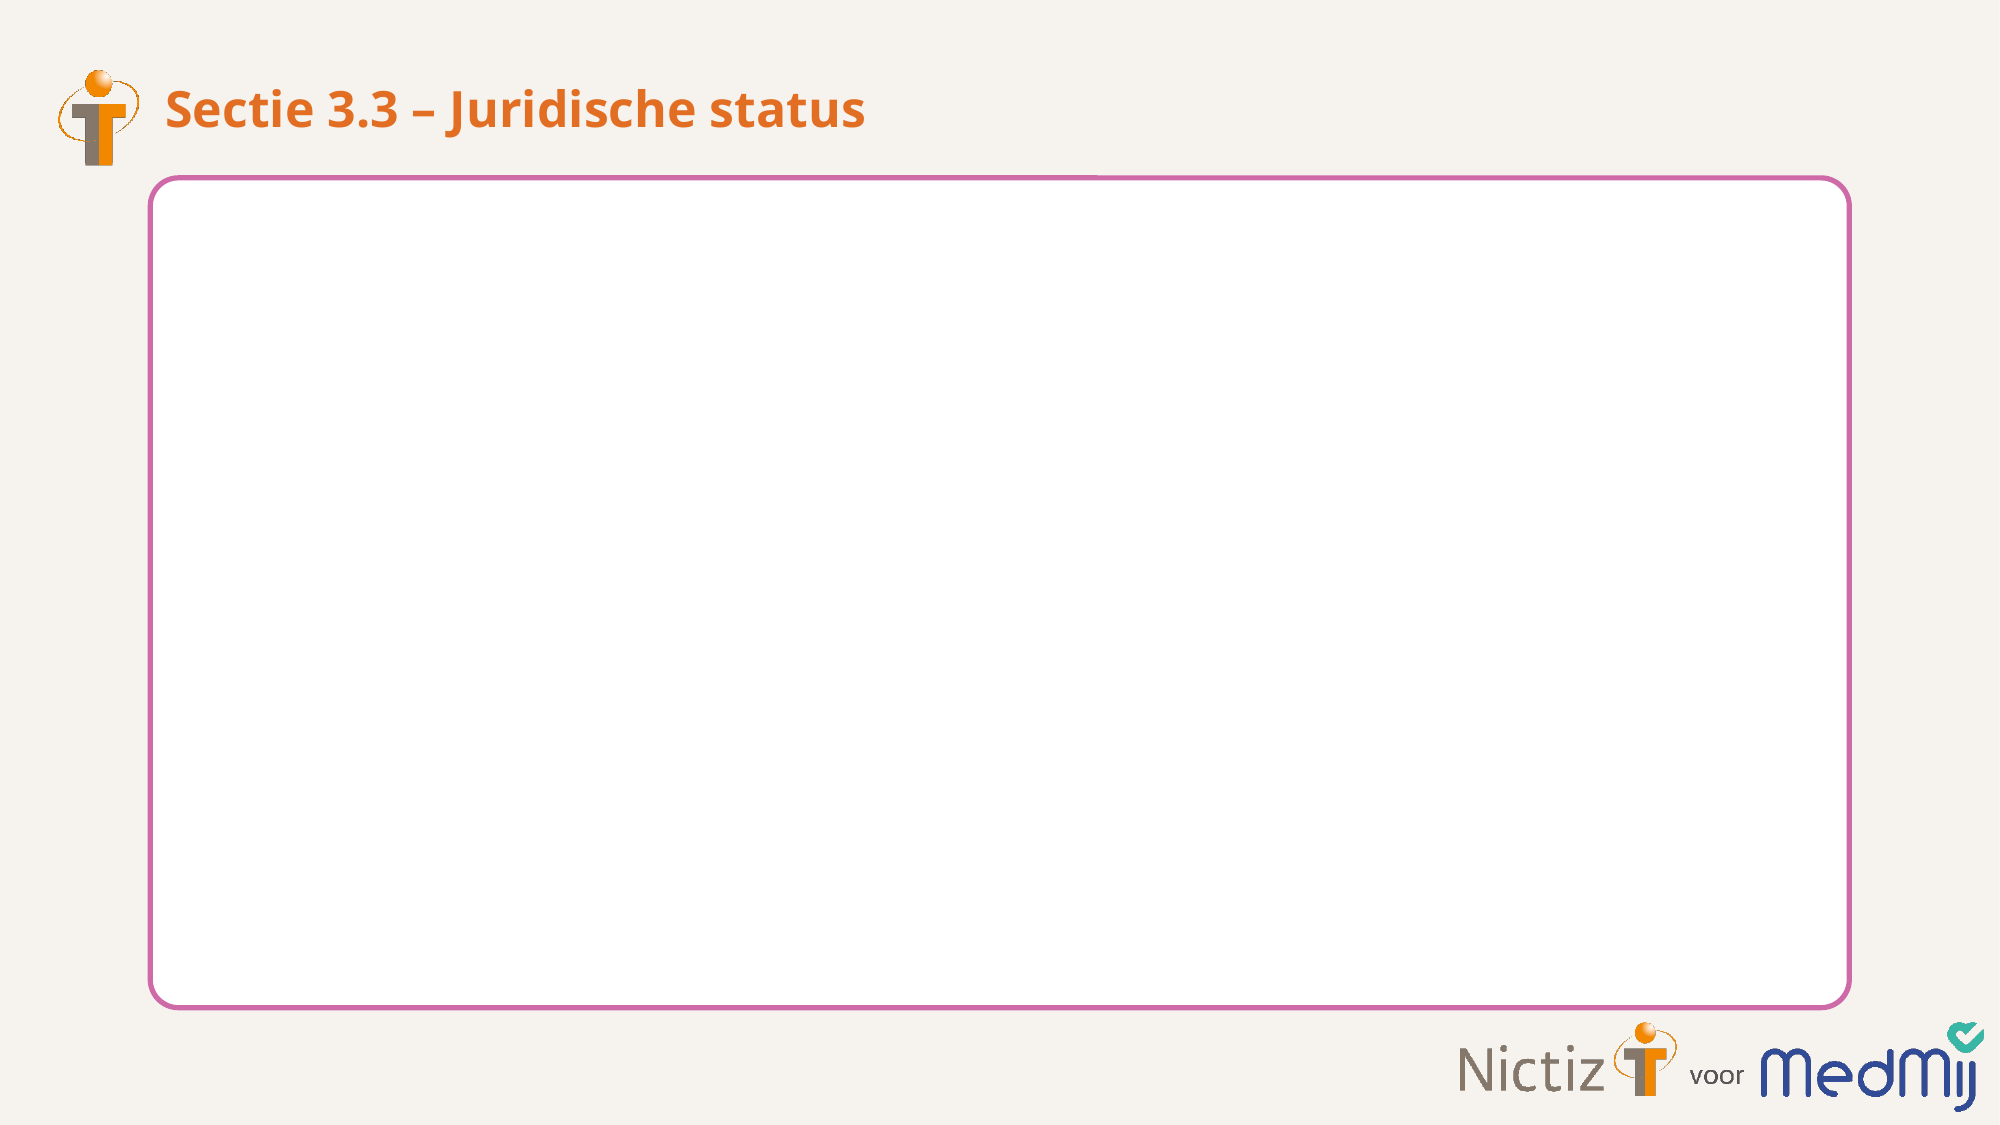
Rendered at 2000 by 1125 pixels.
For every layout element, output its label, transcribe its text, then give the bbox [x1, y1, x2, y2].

picture [1457, 1019, 1988, 1113]
picture [50, 66, 151, 187]
title Sectie 3.3 – Juridische status [150, 76, 1850, 165]
